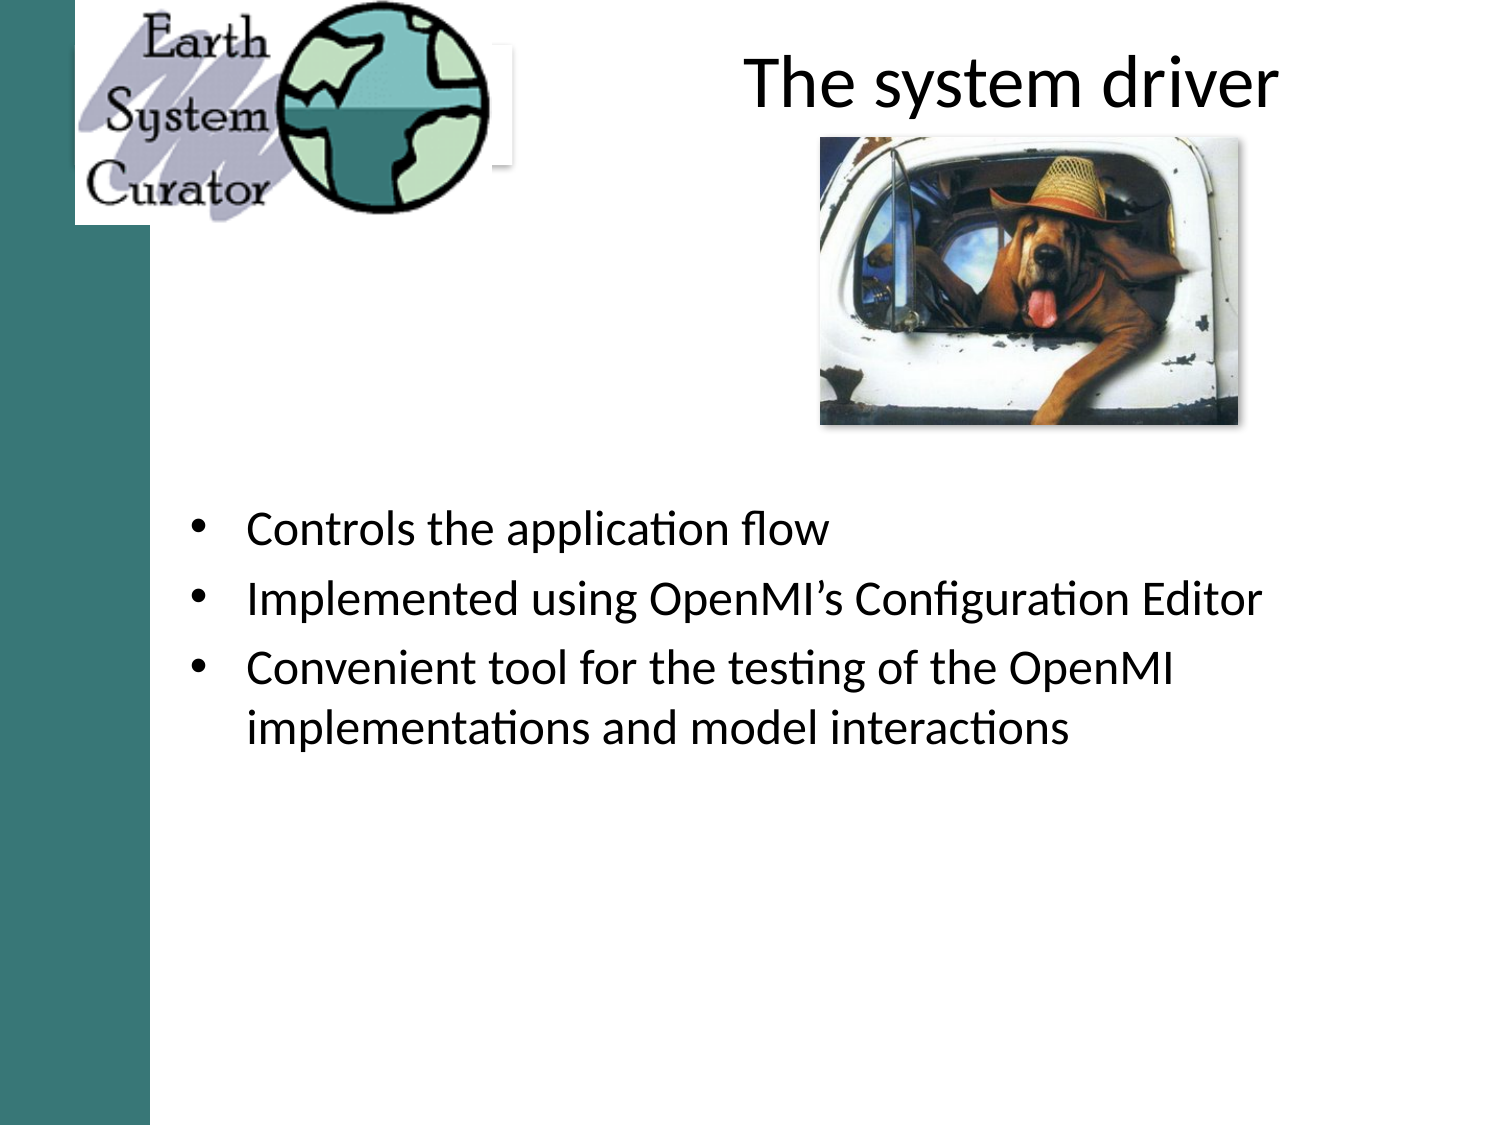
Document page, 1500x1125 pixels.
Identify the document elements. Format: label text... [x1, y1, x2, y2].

list Controls the application flow Implemented using OpenMI’s Configuration Editor Convenient tool for the testing of the OpenMI implementations and model interactions [174, 487, 1476, 1101]
title The system driver [599, 24, 1426, 131]
picture [75, 0, 492, 225]
picture [820, 137, 1238, 426]
